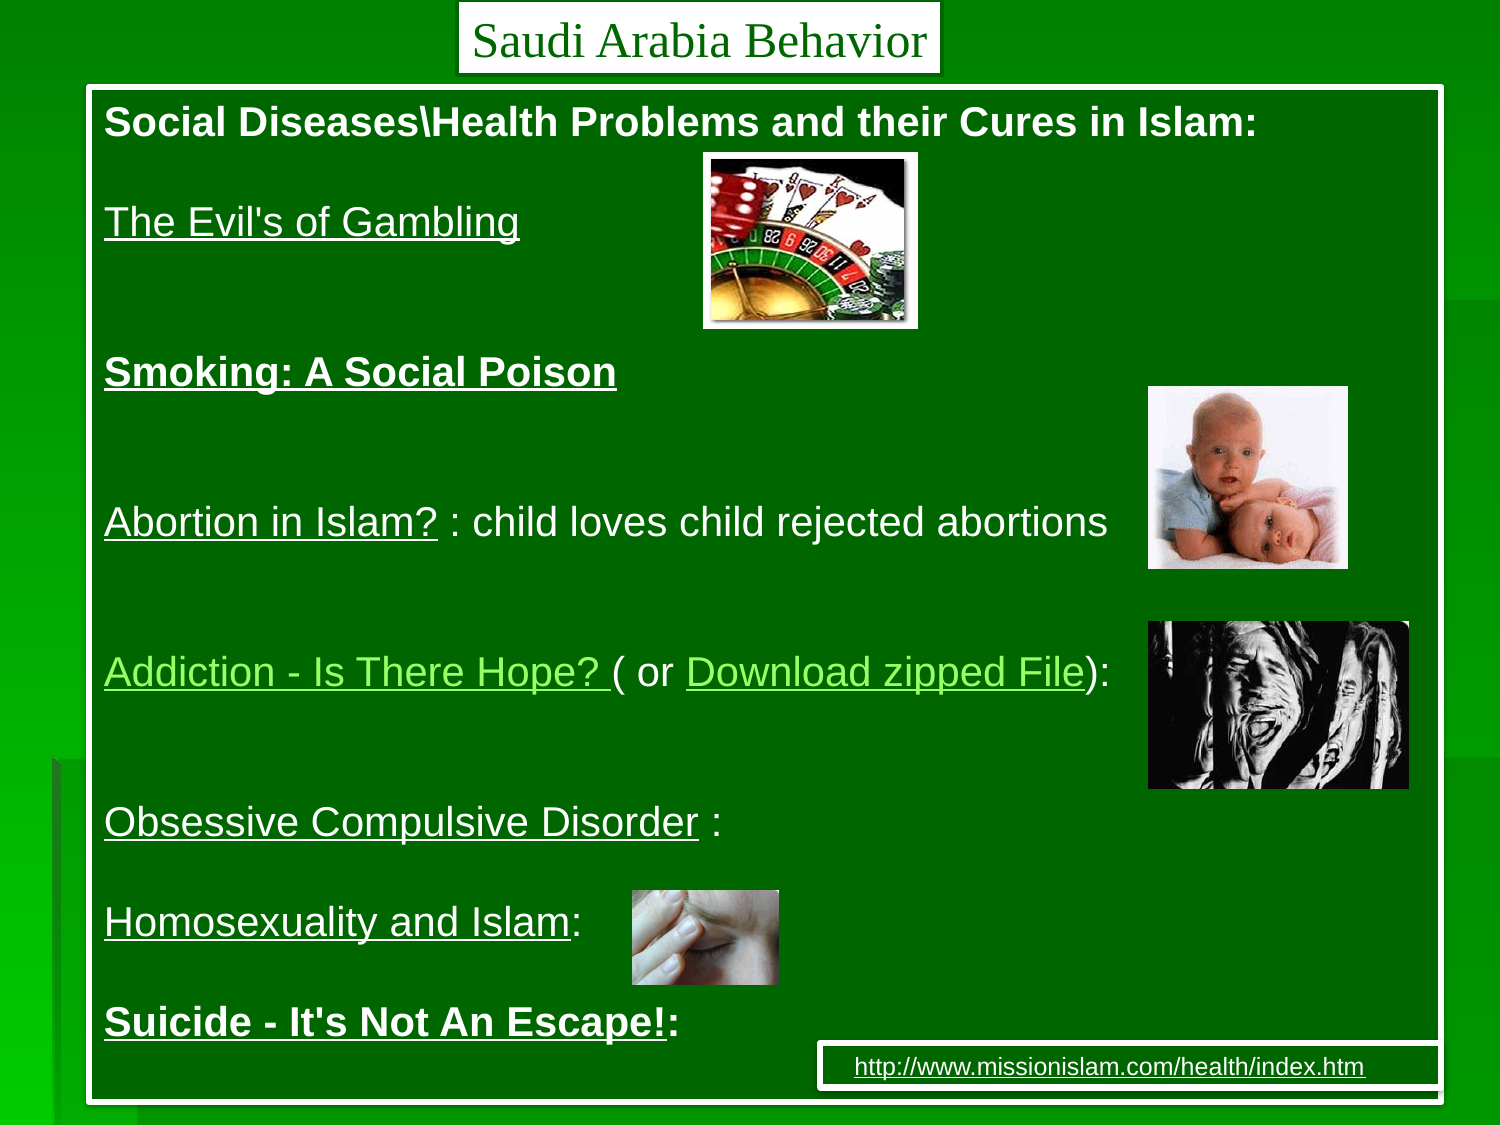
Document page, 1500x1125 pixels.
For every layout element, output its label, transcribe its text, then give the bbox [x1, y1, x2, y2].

picture [632, 890, 779, 985]
picture [1148, 386, 1348, 569]
slide_number 69 [1447, 1024, 1451, 1103]
text_box Saudi Arabia Behavior [455, 0, 944, 77]
picture [702, 152, 918, 329]
picture [1148, 620, 1410, 789]
text_box Social Diseases\Health Problems and their Cures in Islam: The Evil's of Gambling Smoking: A Social Poison Abortion in Islam? : child loves child rejected abortions Addiction - Is There Hope? ( or Download zipped File): Obsessive Compulsive Disorder : Homosexuality and Islam: Suicide - It's Not An Escape!: [86, 84, 1444, 1105]
text_box http://www.missionislam.com/health/index.htm [817, 1040, 1444, 1091]
